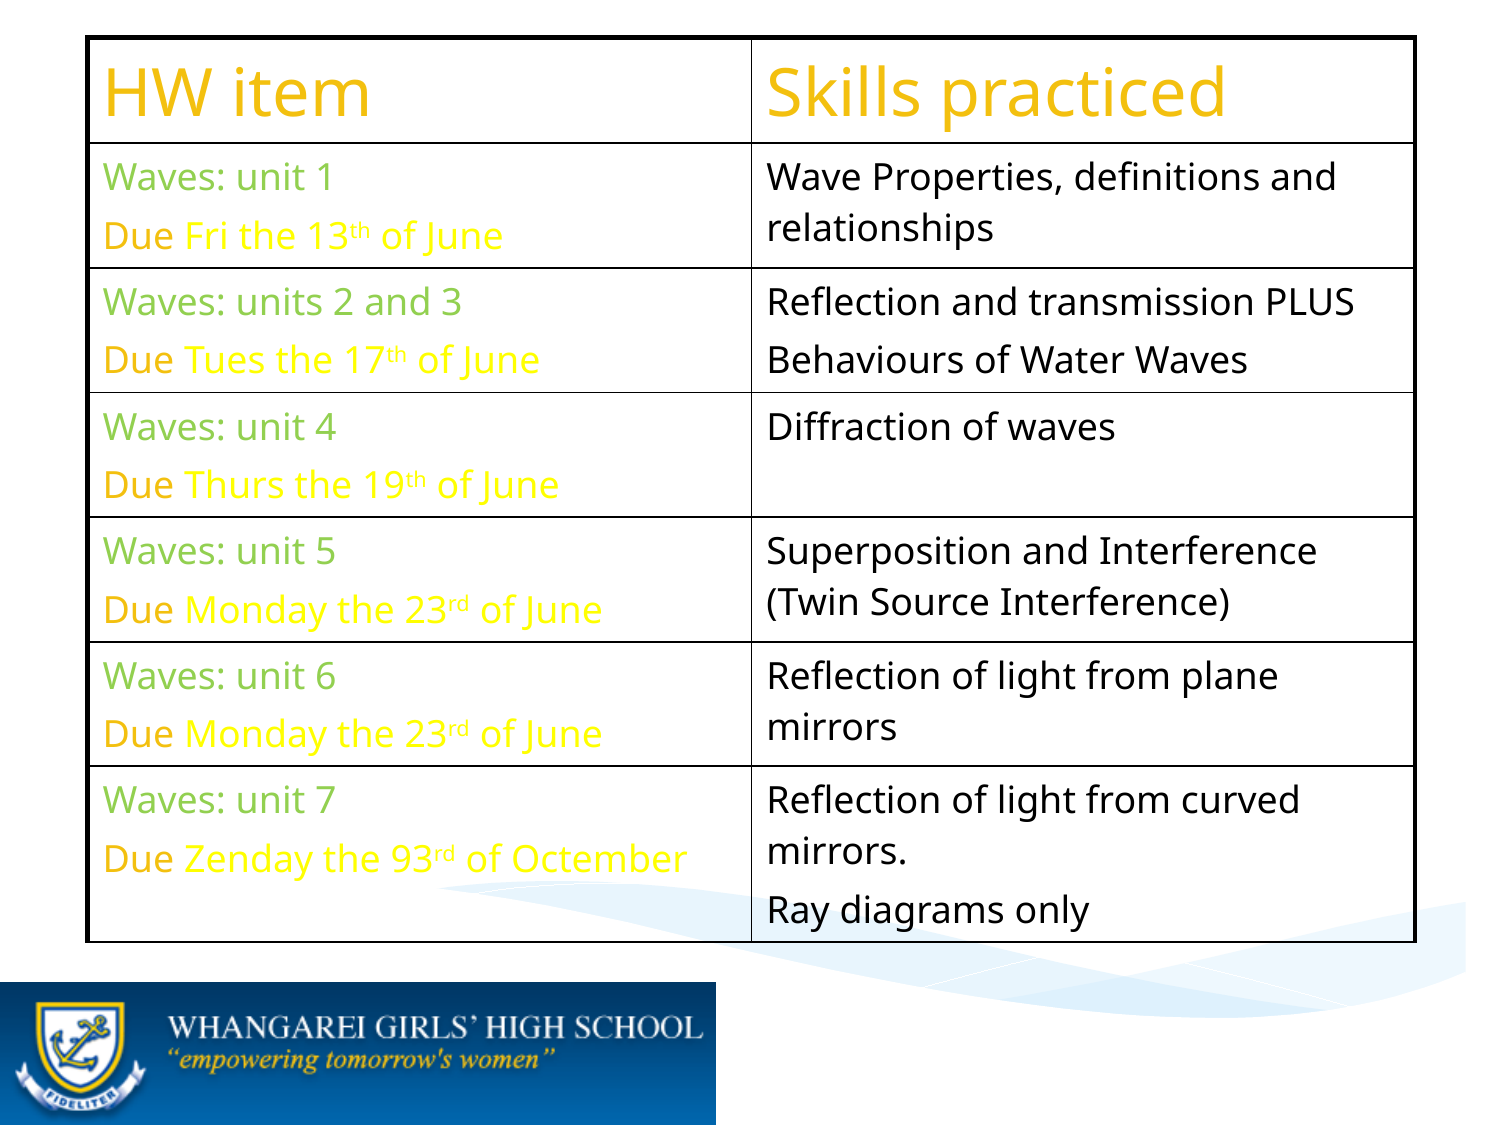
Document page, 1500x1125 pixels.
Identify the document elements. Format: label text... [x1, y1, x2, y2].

table_cell Reflection of light from curved mirrors. Ray diagrams only [752, 767, 1413, 941]
table_header Skills practiced [752, 40, 1413, 142]
table_cell Waves: units 2 and 3 Due Tues the 17th of June [90, 269, 751, 392]
table_cell Diffraction of waves [752, 393, 1413, 516]
table_cell Waves: unit 7 Due Zenday the 93rd of Octember [90, 767, 751, 941]
table_cell Superposition and Interference (Twin Source Interference) [752, 518, 1413, 641]
table_cell Reflection of light from plane mirrors [752, 643, 1413, 765]
table_cell Waves: unit 1 Due Fri the 13th of June [90, 144, 751, 267]
table_cell Reflection and transmission PLUS Behaviours of Water Waves [752, 269, 1413, 392]
picture [0, 982, 716, 1125]
table_cell Waves: unit 6 Due Monday the 23rd of June [90, 643, 751, 765]
table_cell Waves: unit 4 Due Thurs the 19th of June [90, 393, 751, 516]
table_cell Wave Properties, definitions and relationships [752, 144, 1413, 267]
table_cell Waves: unit 5 Due Monday the 23rd of June [90, 518, 751, 641]
table_header HW item [90, 40, 751, 142]
